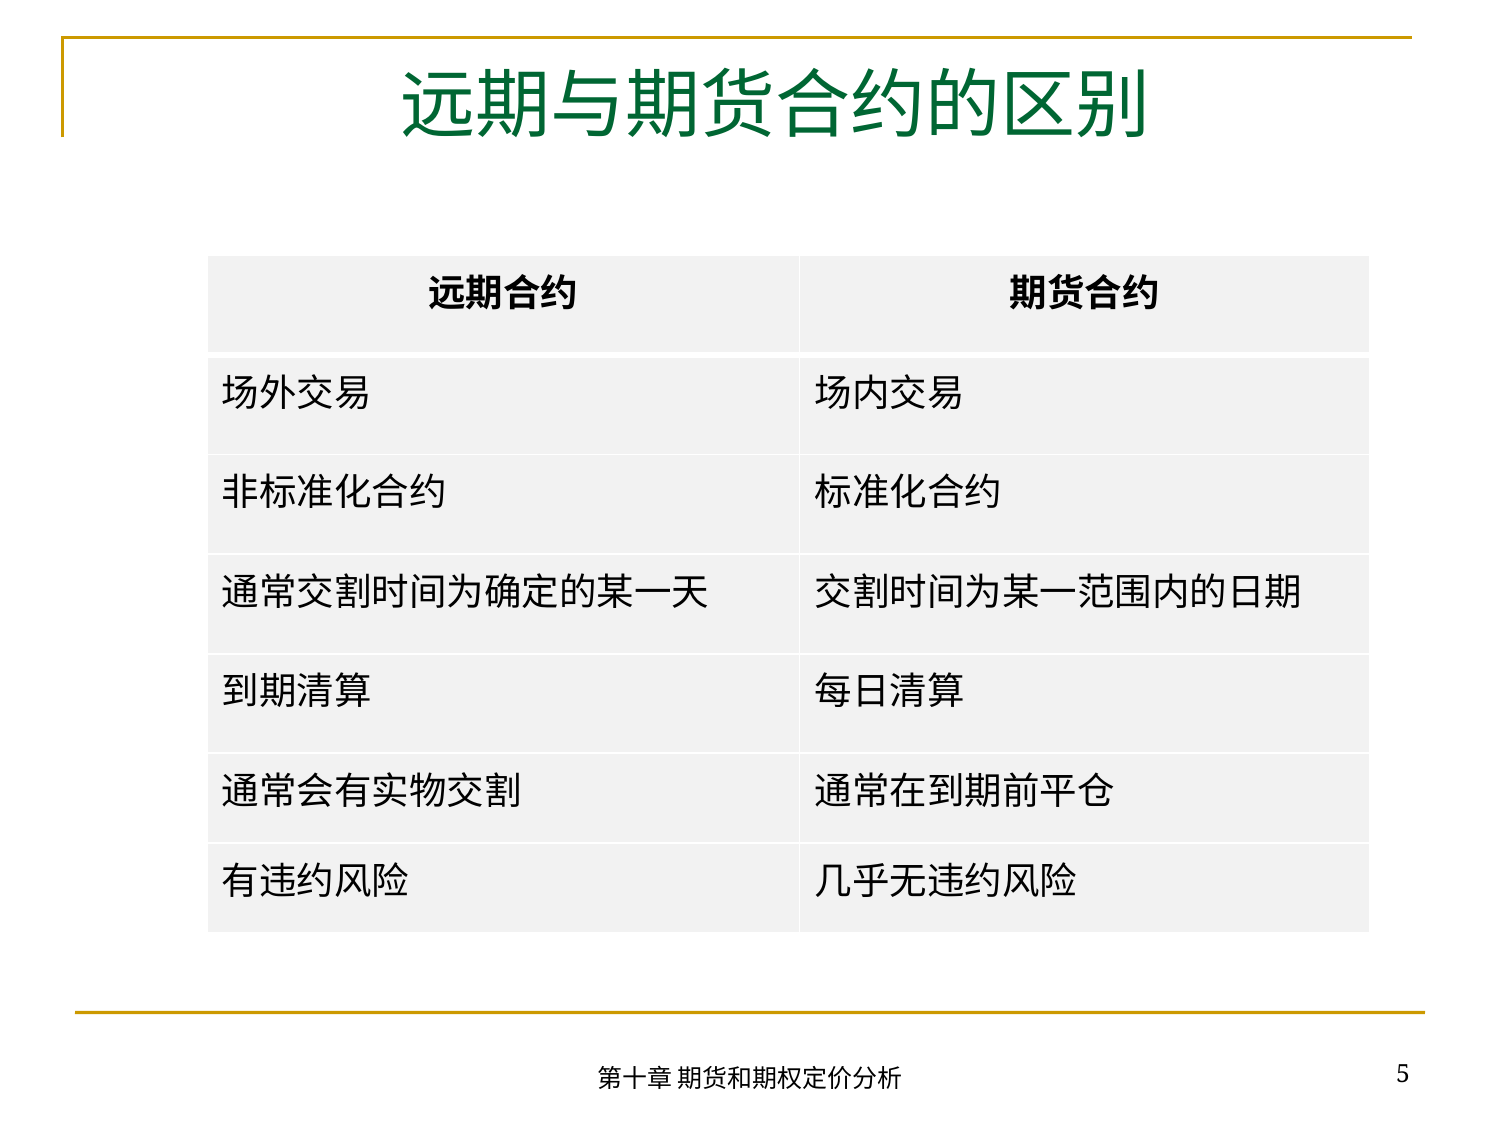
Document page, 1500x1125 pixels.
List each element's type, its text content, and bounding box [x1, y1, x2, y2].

list [75, 190, 1425, 1006]
table_cell 到期清算 [208, 655, 799, 752]
table_cell 有违约风险 [208, 844, 799, 932]
slide_number 5 [1074, 1024, 1425, 1100]
table_cell 场外交易 [208, 358, 799, 454]
table_cell 标准化合约 [800, 455, 1369, 553]
table_cell 交割时间为某一范围内的日期 [800, 555, 1369, 653]
table_header 远期合约 [208, 256, 799, 352]
table_header 期货合约 [800, 256, 1369, 352]
table_cell 非标准化合约 [208, 455, 799, 553]
footer 第十章 期货和期权定价分析 [512, 1025, 988, 1100]
table_cell 通常会有实物交割 [208, 754, 799, 842]
table_cell 几乎无违约风险 [800, 844, 1369, 932]
table_cell 通常在到期前平仓 [800, 754, 1369, 842]
table_cell 每日清算 [800, 655, 1369, 752]
table_cell 场内交易 [800, 358, 1369, 454]
table_cell 通常交割时间为确定的某一天 [208, 555, 799, 653]
title 远期与期货合约的区别 [75, 48, 1477, 203]
